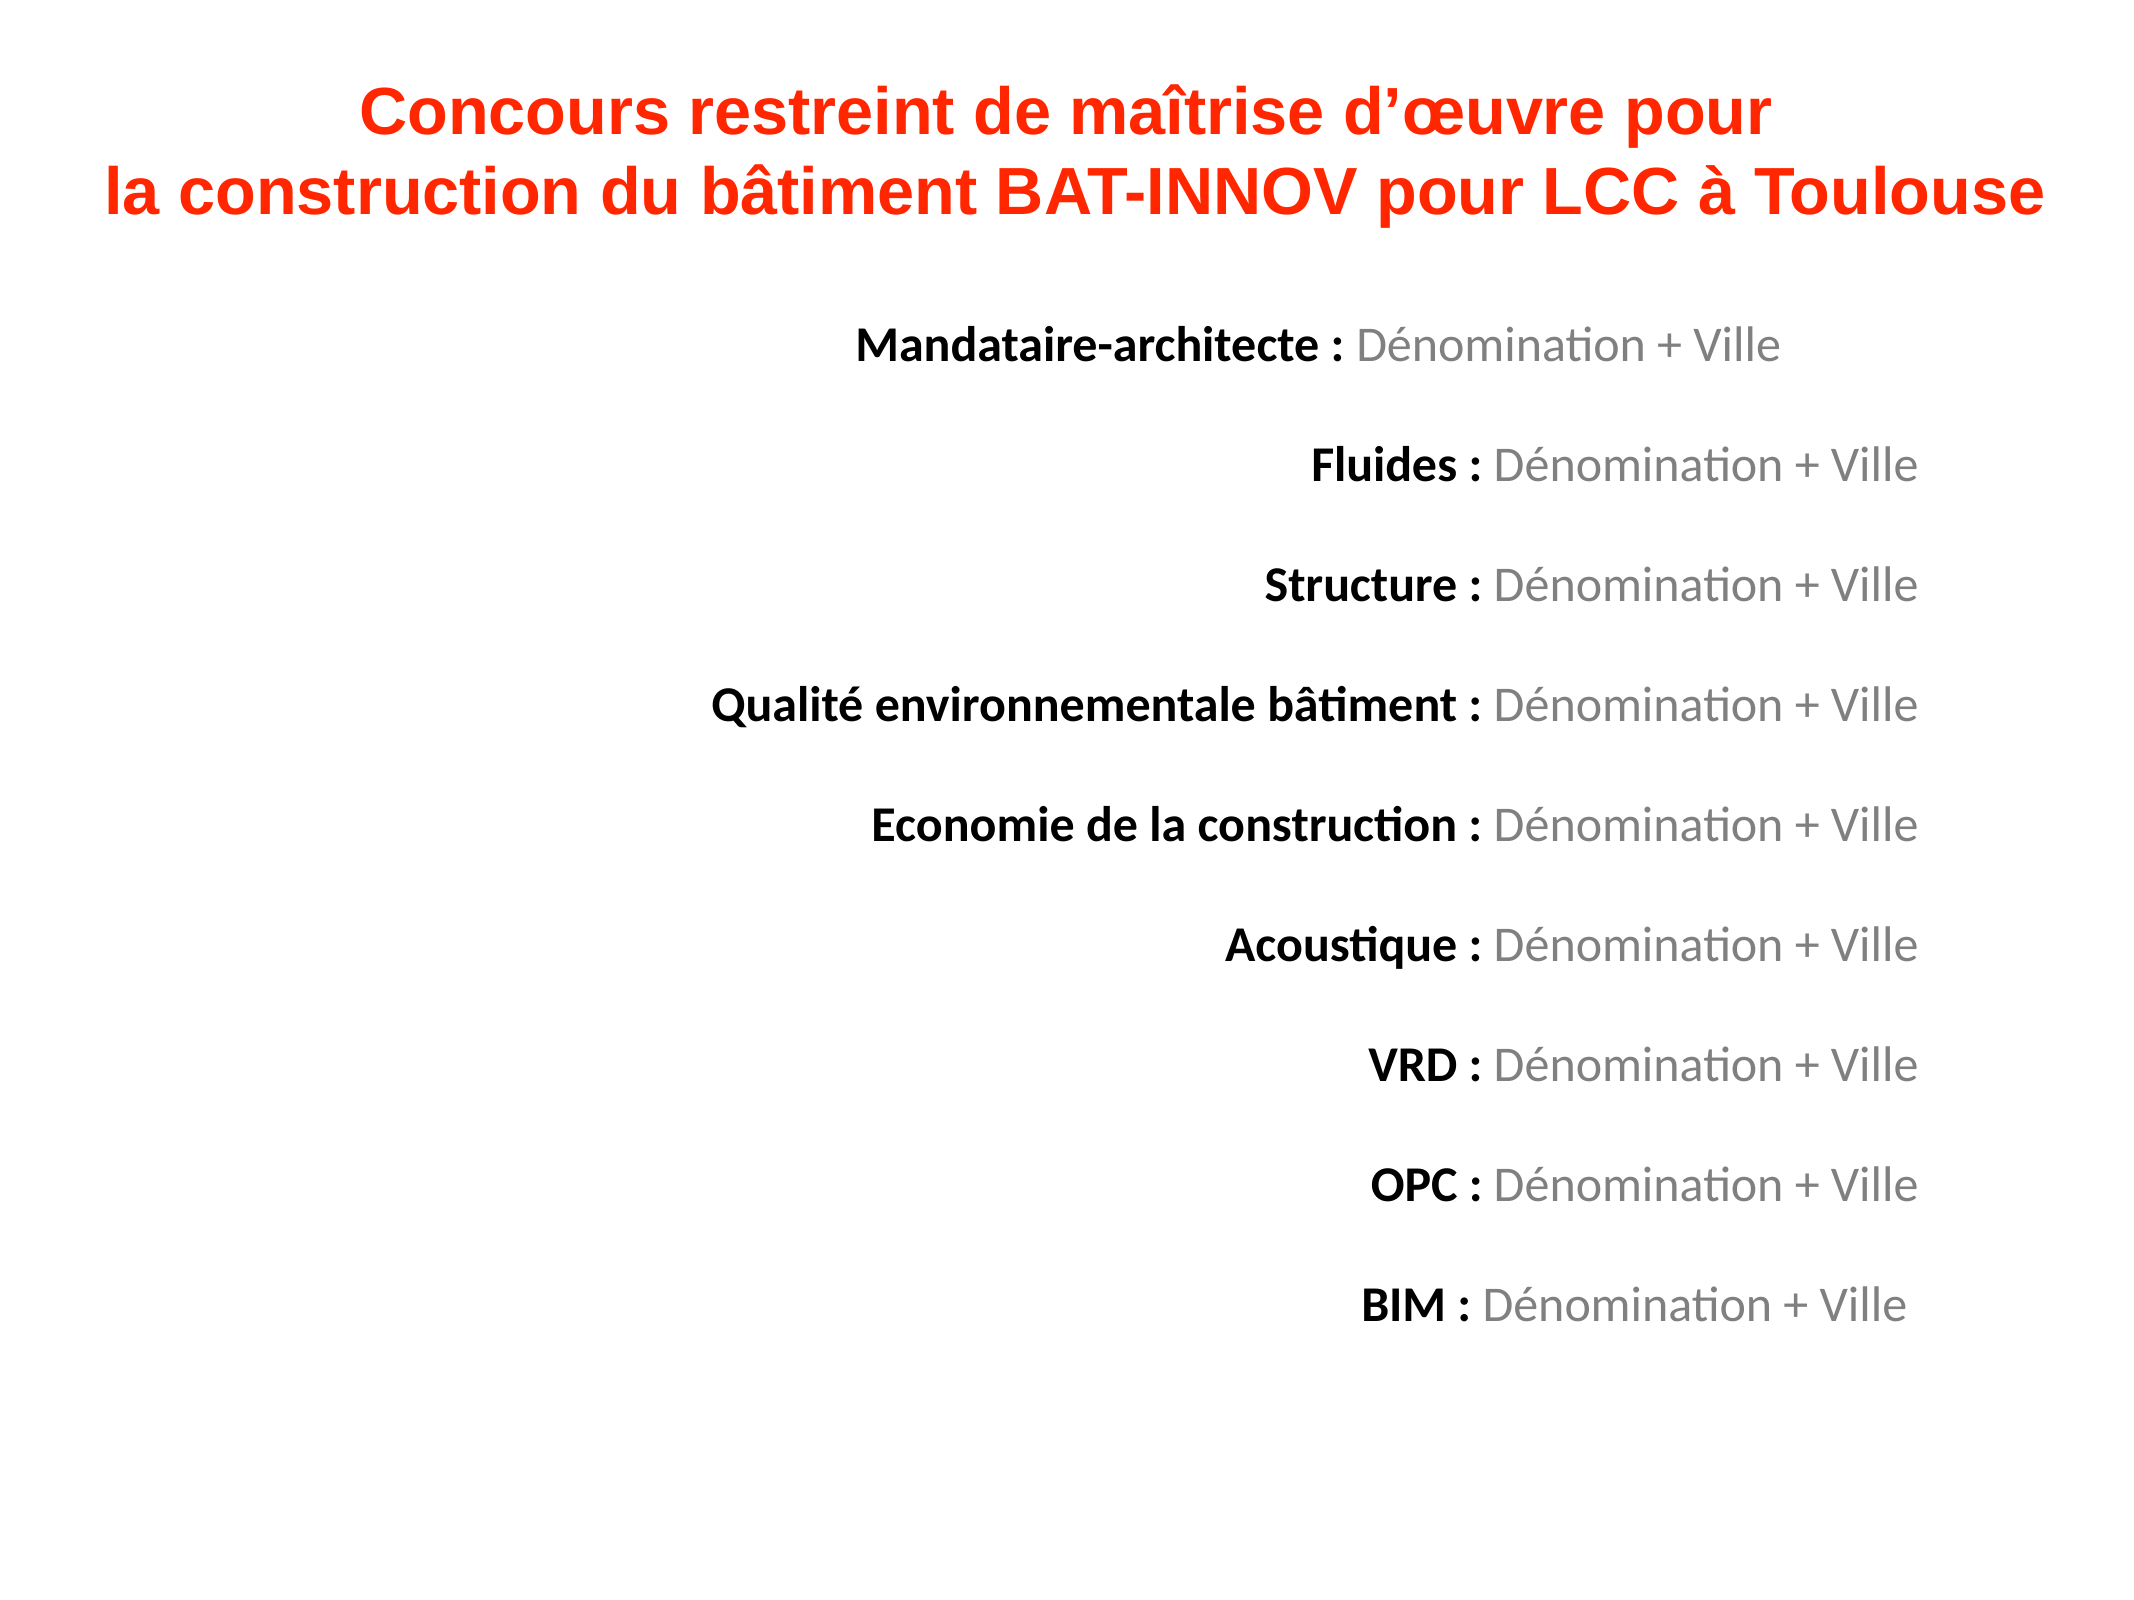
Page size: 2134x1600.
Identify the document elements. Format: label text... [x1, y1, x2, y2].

text_box Concours restreint de maîtrise d’œuvre pour la construction du bâtiment BAT-INNOV pour LCC à Toulouse [77, 59, 2056, 237]
text_box Mandataire-architecte : Dénomination + Ville Fluides : Dénomination + Ville Structure : Dénomination + Ville Qualité environnementale bâtiment : Dénomination + Ville Economie de la construction : Dénomination + Ville Acoustique : Dénomination + Ville VRD : Dénomination + Ville OPC : Dénomination + Ville BIM : Dénomination + Ville [114, 303, 1934, 1339]
